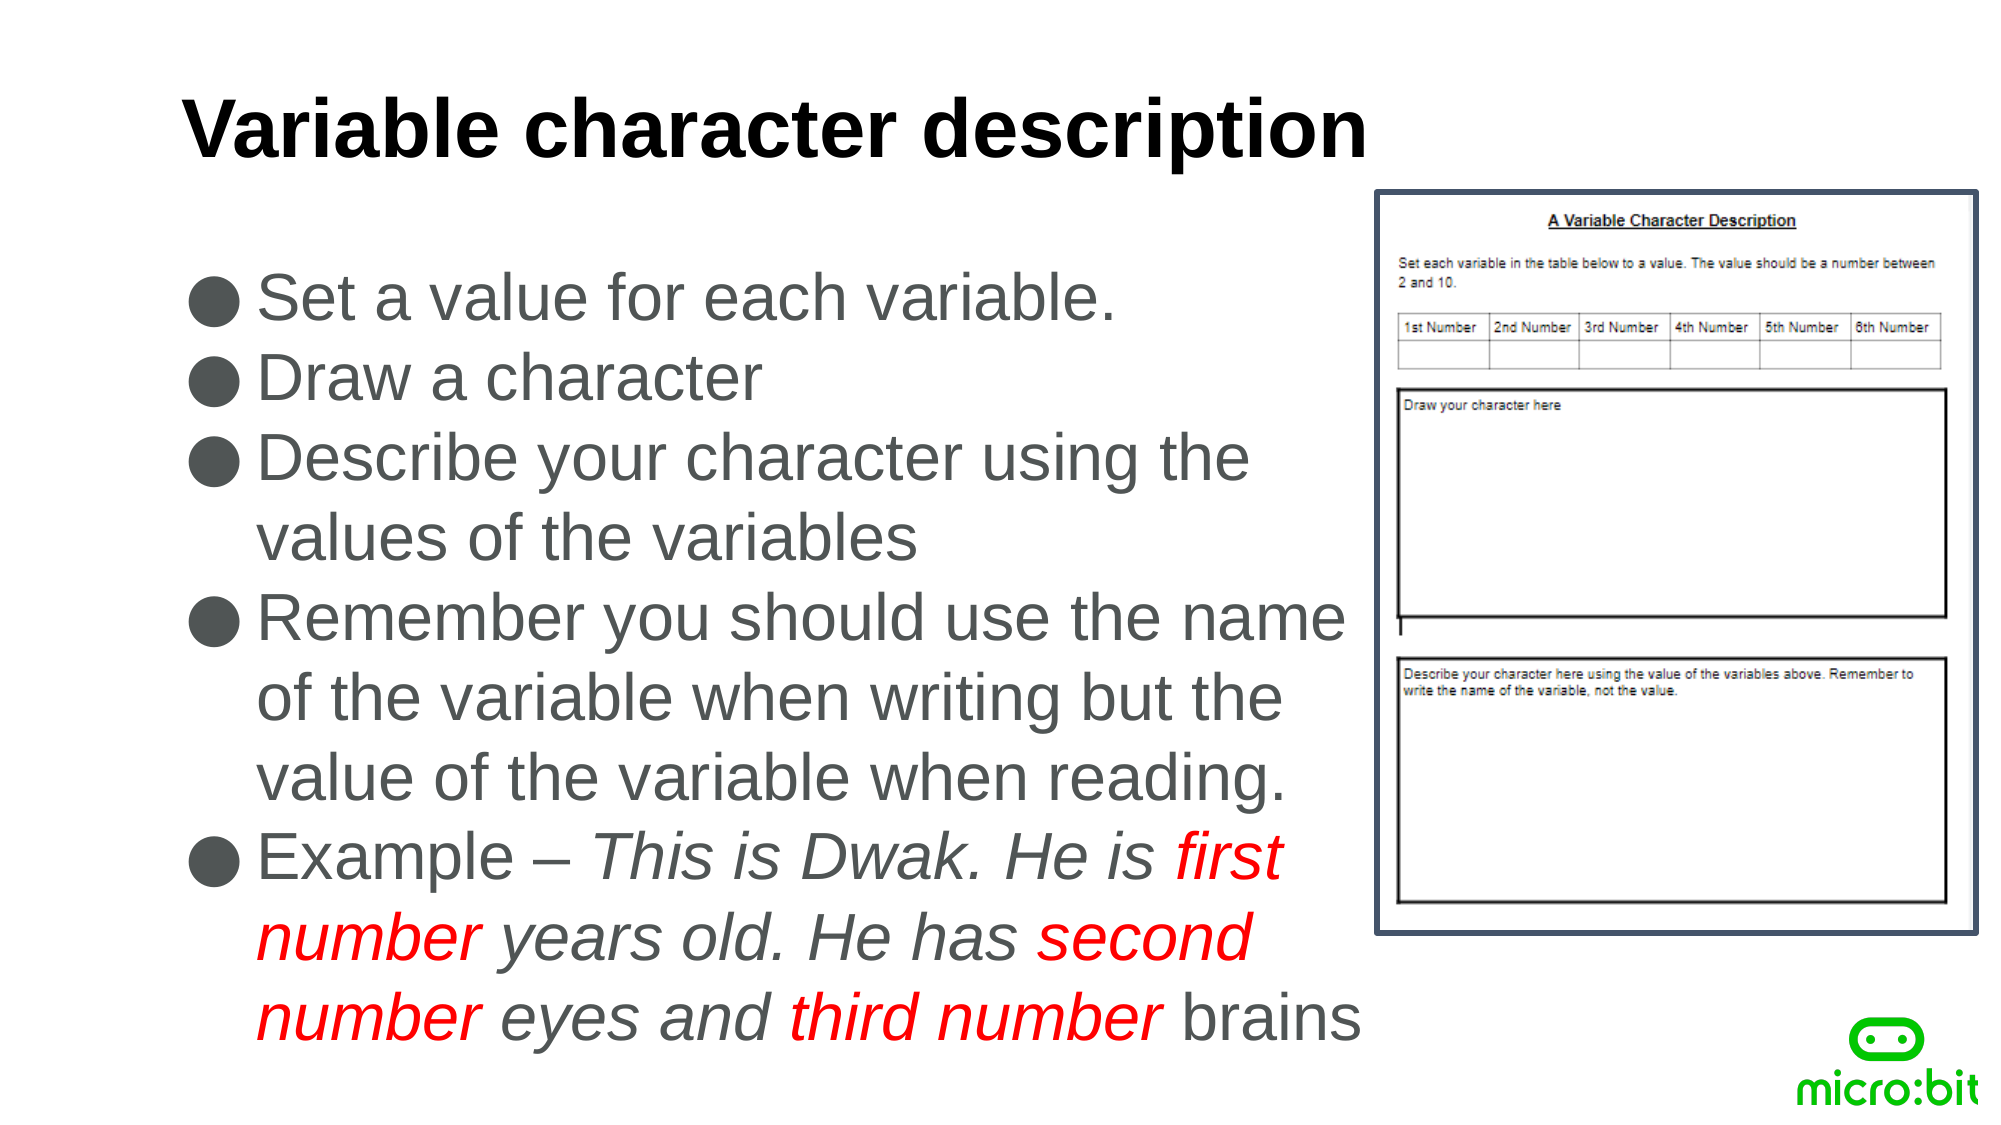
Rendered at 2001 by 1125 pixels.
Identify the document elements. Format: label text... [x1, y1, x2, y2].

picture [1797, 1017, 1978, 1106]
picture [1379, 195, 1973, 930]
text_box Variable character description Set a value for each variable. Draw a character Describe your character using the values of the variables Remember you should use the name of the variable when writing but the value of the variable when reading. Example – This is Dwak. He is first number years old. He has second number eyes and third number brains [166, 60, 1410, 884]
